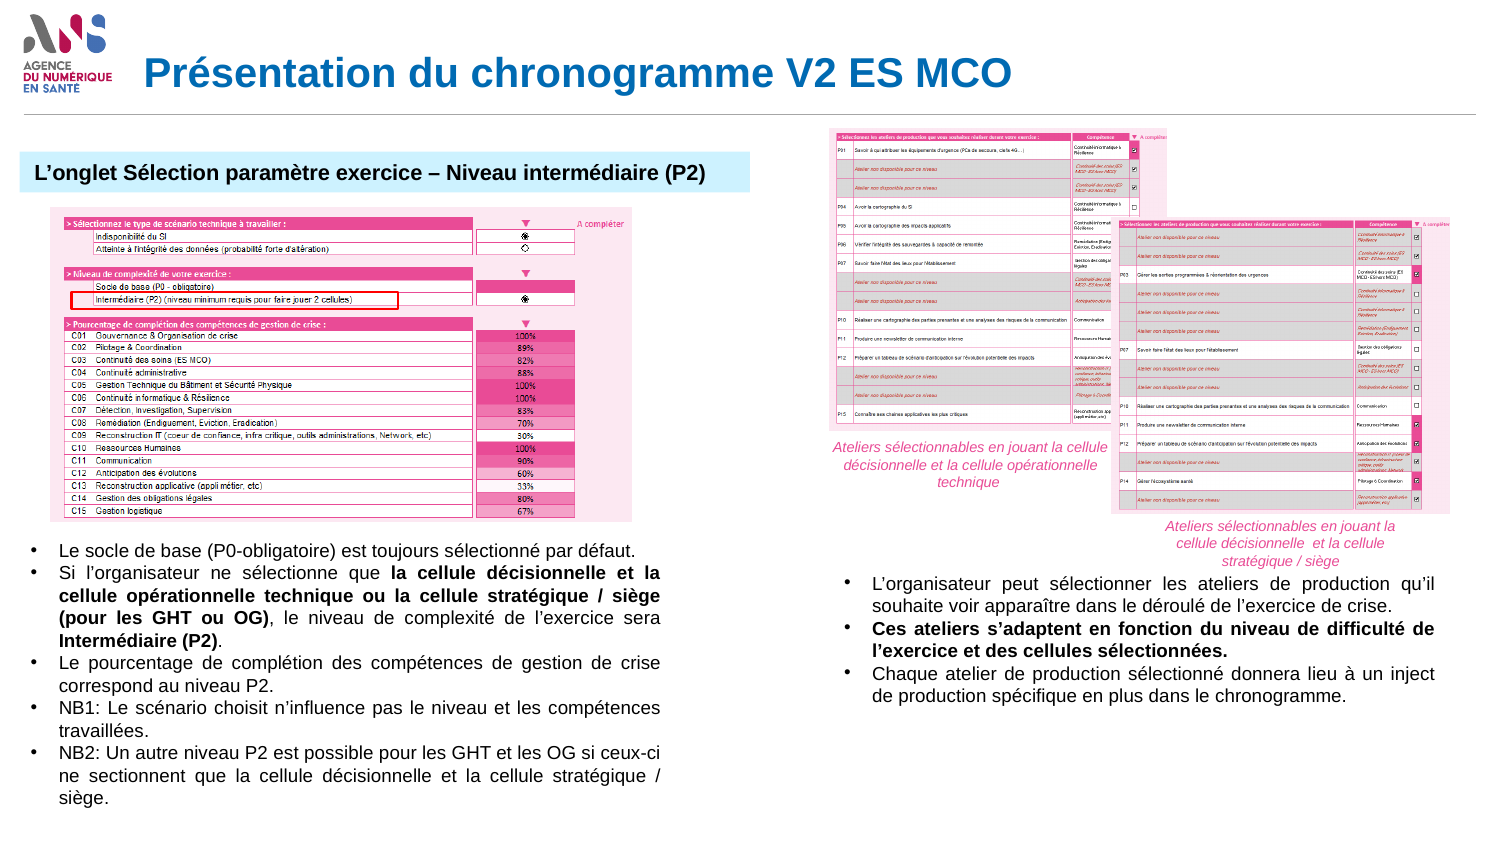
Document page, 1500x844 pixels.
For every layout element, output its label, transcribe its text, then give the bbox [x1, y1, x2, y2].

picture [50, 207, 632, 522]
text_box Ateliers sélectionnables en jouant la cellule décisionnelle et la cellule stratégique / siège [1141, 528, 1420, 558]
picture [23, 14, 112, 93]
text_box Ateliers sélectionnables en jouant la cellule décisionnelle et la cellule opérationnelle technique [819, 448, 1106, 481]
text_box Le socle de base (P0-obligatoire) est toujours sélectionné par défaut. Si l’organisateur ne sélectionne que la cellule décisionnelle et la cellule opérationnelle technique ou la cellule stratégique / siège (pour les GHT ou OG), le niveau de complexité de l’exercice sera Intermédiaire (P2). Le pourcentage de complétion des compétences de gestion de crise correspond au niveau P2. NB1: Le scénario choisit n’influence pas le niveau et les compétences travaillées. NB2: Un autre niveau P2 est possible pour les GHT et les OG si ceux-ci ne sectionnent que la cellule décisionnelle et la cellule stratégique / siège. [15, 531, 675, 817]
text_box L’organisateur peut sélectionner les ateliers de production qu’il souhaite voir apparaître dans le déroulé de l’exercice de crise. Ces ateliers s’adaptent en fonction du niveau de difficulté de l’exercice et des cellules sélectionnées. Chaque atelier de production sélectionné donnera lieu à un inject de production spécifique en plus dans le chronogramme. [829, 563, 1450, 714]
text_box Présentation du chronogramme V2 ES MCO [143, 20, 1148, 96]
text_box L’onglet Sélection paramètre exercice – Niveau intermédiaire (P2) [19, 151, 750, 193]
picture [829, 128, 1450, 515]
